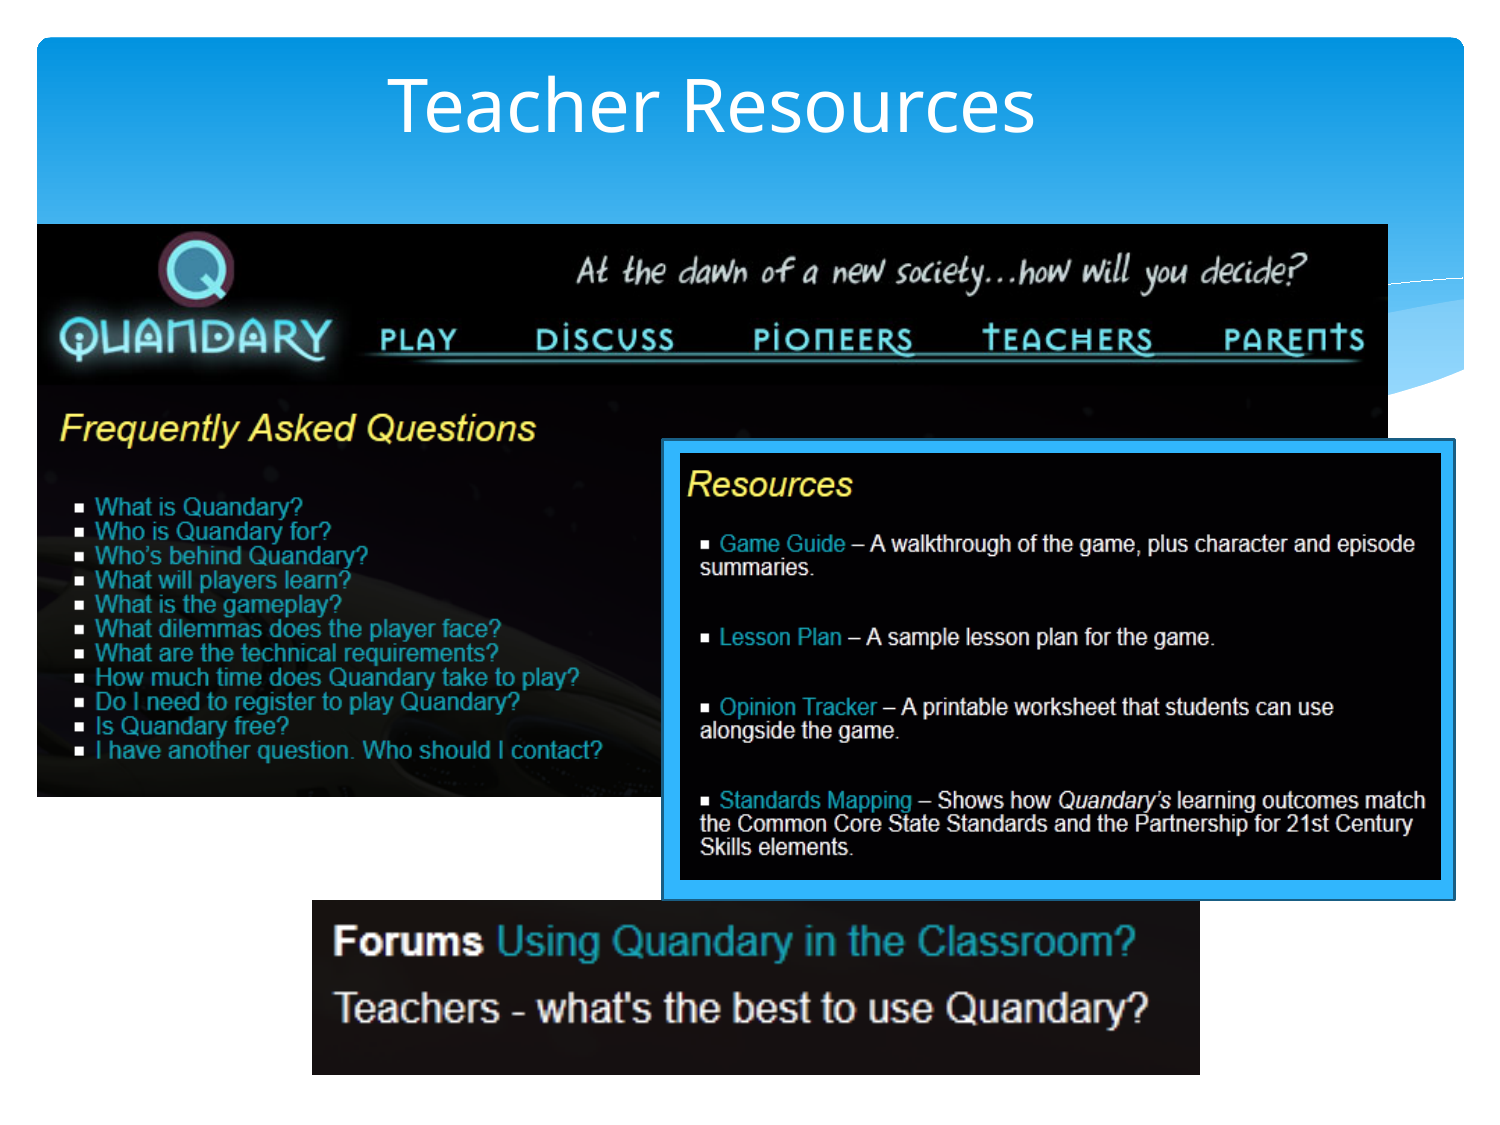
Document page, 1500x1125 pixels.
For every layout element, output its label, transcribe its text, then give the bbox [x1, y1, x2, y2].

title Teacher Resources [187, 50, 1238, 155]
picture [312, 899, 1201, 1076]
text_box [662, 438, 1455, 901]
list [37, 224, 1388, 798]
